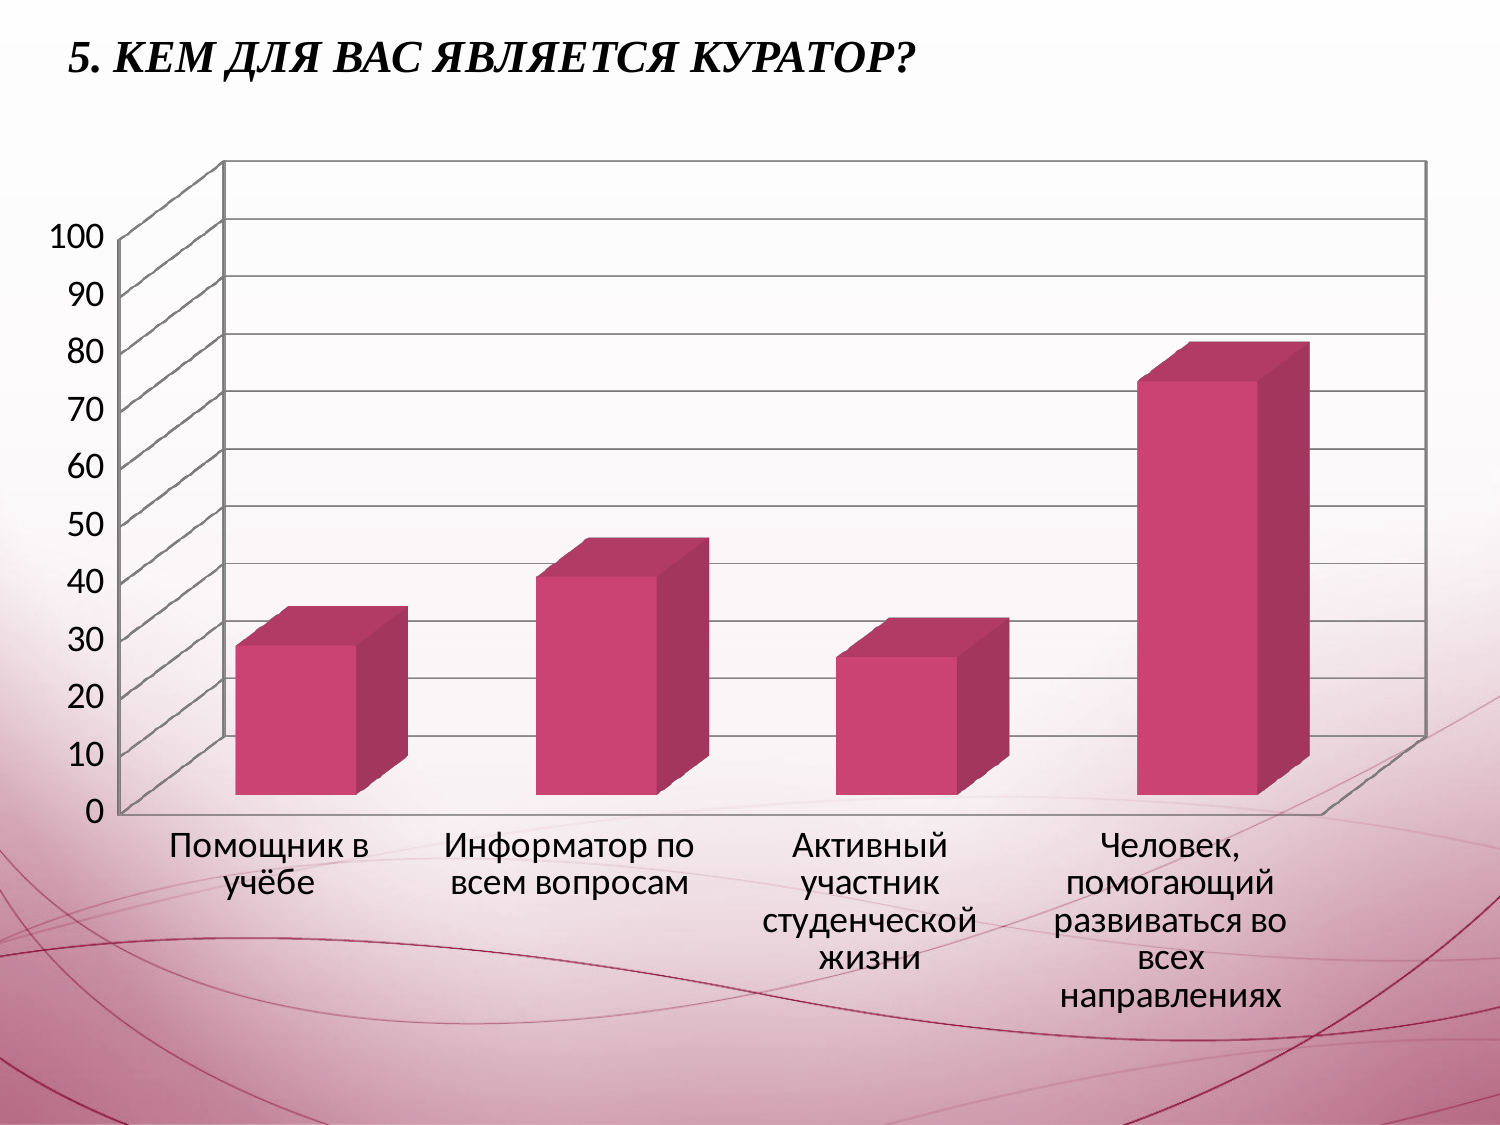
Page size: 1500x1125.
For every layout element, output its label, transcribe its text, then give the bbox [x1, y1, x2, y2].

chart [29, 136, 1459, 1083]
subtitle 5. Кем для Вас является куратор? [53, 1090, 1436, 1094]
subtitle 5. Кем для Вас является куратор? [53, 19, 1436, 136]
